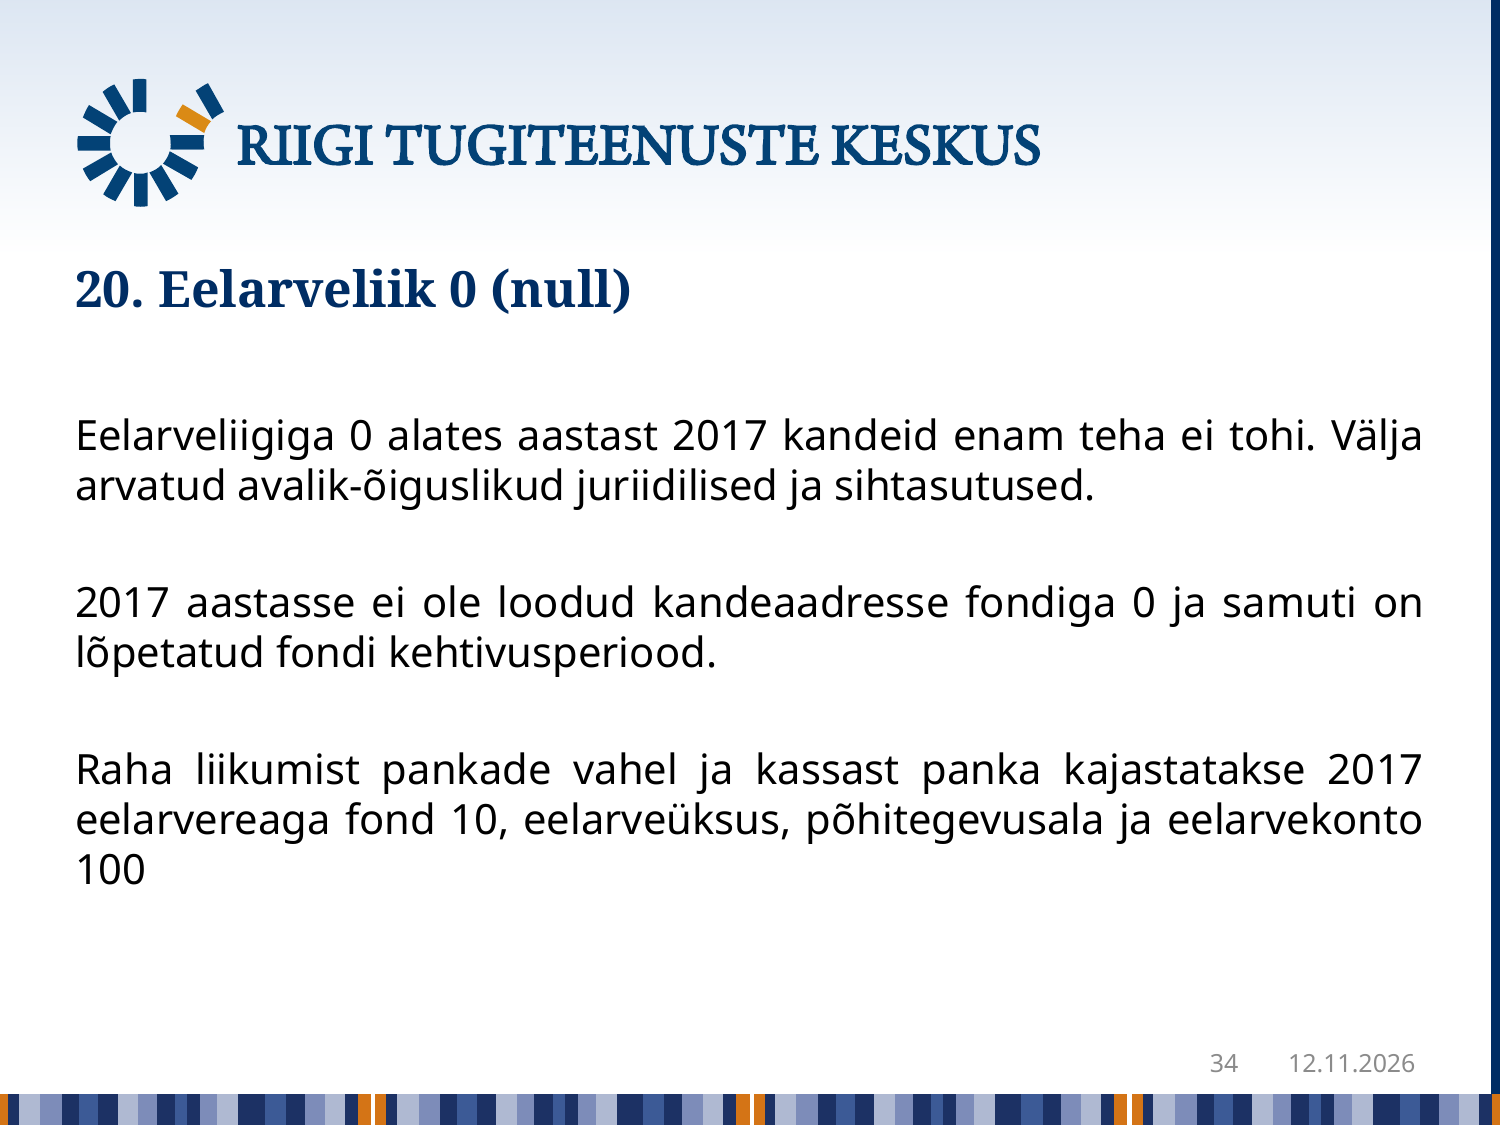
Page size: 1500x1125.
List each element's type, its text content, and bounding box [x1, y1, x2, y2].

list Eelarveliigiga 0 alates aastast 2017 kandeid enam teha ei tohi. Välja arvatud avalik-õiguslikud juriidilised ja sihtasutused. 2017 aastasse ei ole loodud kandeaadresse fondiga 0 ja samuti on lõpetatud fondi kehtivusperiood. Raha liikumist pankade vahel ja kassast panka kajastatakse 2017 eelarvereaga fond 10, eelarveüksus, põhitegevusala ja eelarvekonto 100 [75, 408, 1425, 1012]
title 20. Eelarveliik 0 (null) [75, 257, 1425, 362]
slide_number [1269, 1035, 1431, 1095]
slide_number 34 [1139, 1035, 1254, 1095]
